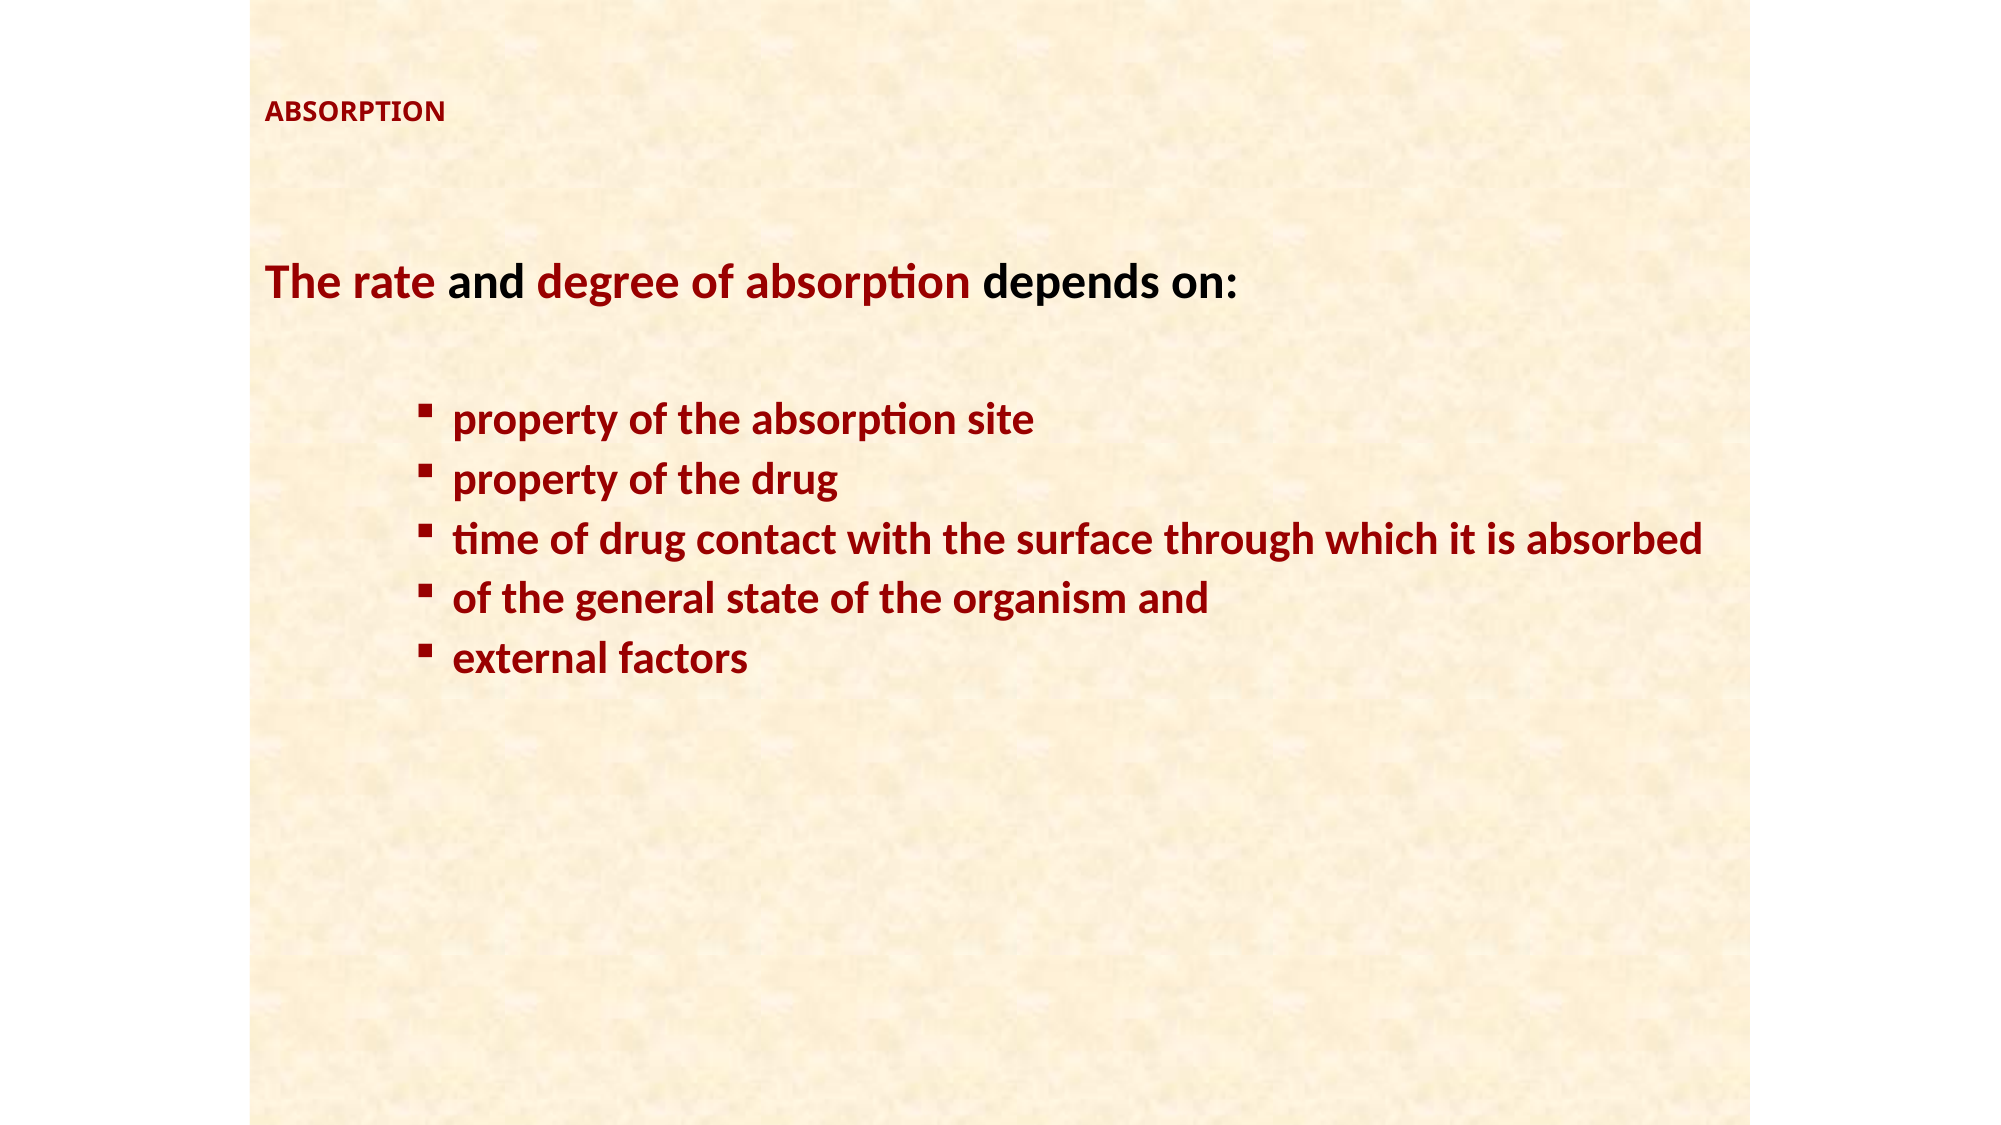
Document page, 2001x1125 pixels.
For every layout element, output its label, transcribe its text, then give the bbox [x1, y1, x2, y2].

title ABSORPTION [249, 0, 1750, 188]
list The rate and degree of absorption depends on: property of the absorption site property of the drug time of drug contact with the surface through which it is absorbed of the general state of the organism and external factors [249, 188, 1750, 1125]
